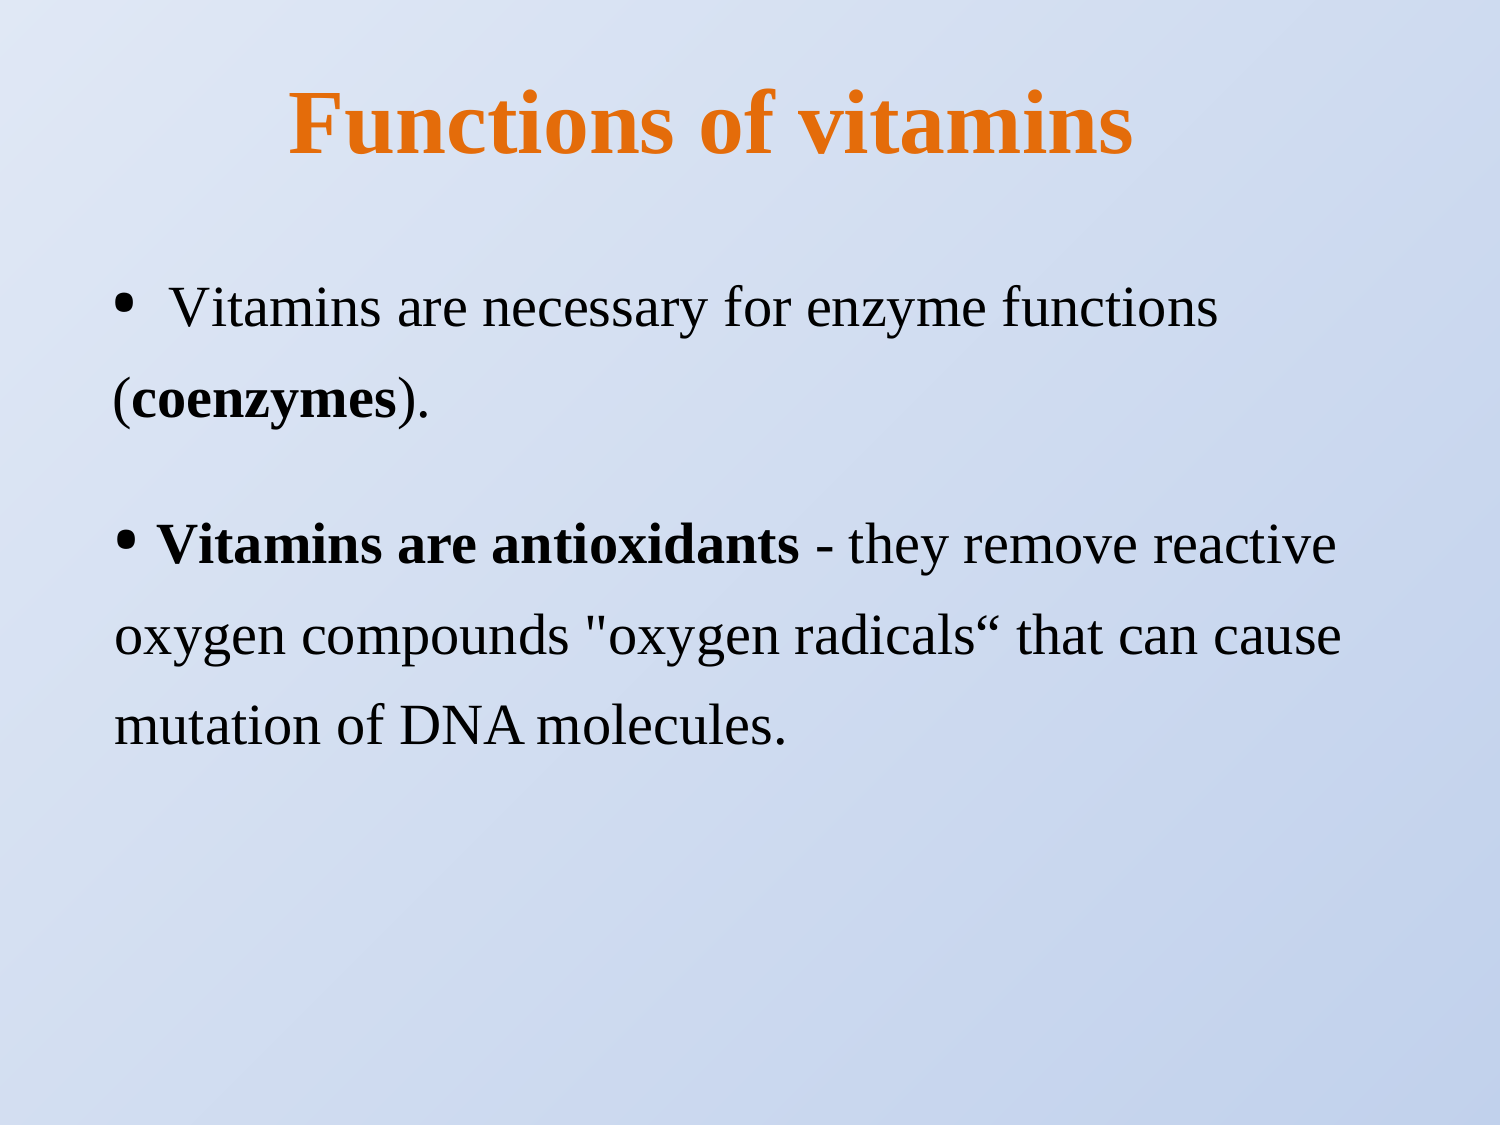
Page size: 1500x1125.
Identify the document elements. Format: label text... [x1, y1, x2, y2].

text_box [172, 695, 1425, 783]
text_box [147, 670, 1400, 758]
text_box • Vitamins are necessary for enzyme functions (coenzymes). [112, 249, 1388, 519]
text_box • Vitamins are antioxidants - they remove reactive oxygen compounds "oxygen radicals“ that can cause mutation of DNA molecules. [114, 487, 1365, 846]
text_box Functions of vitamins [288, 66, 1136, 249]
